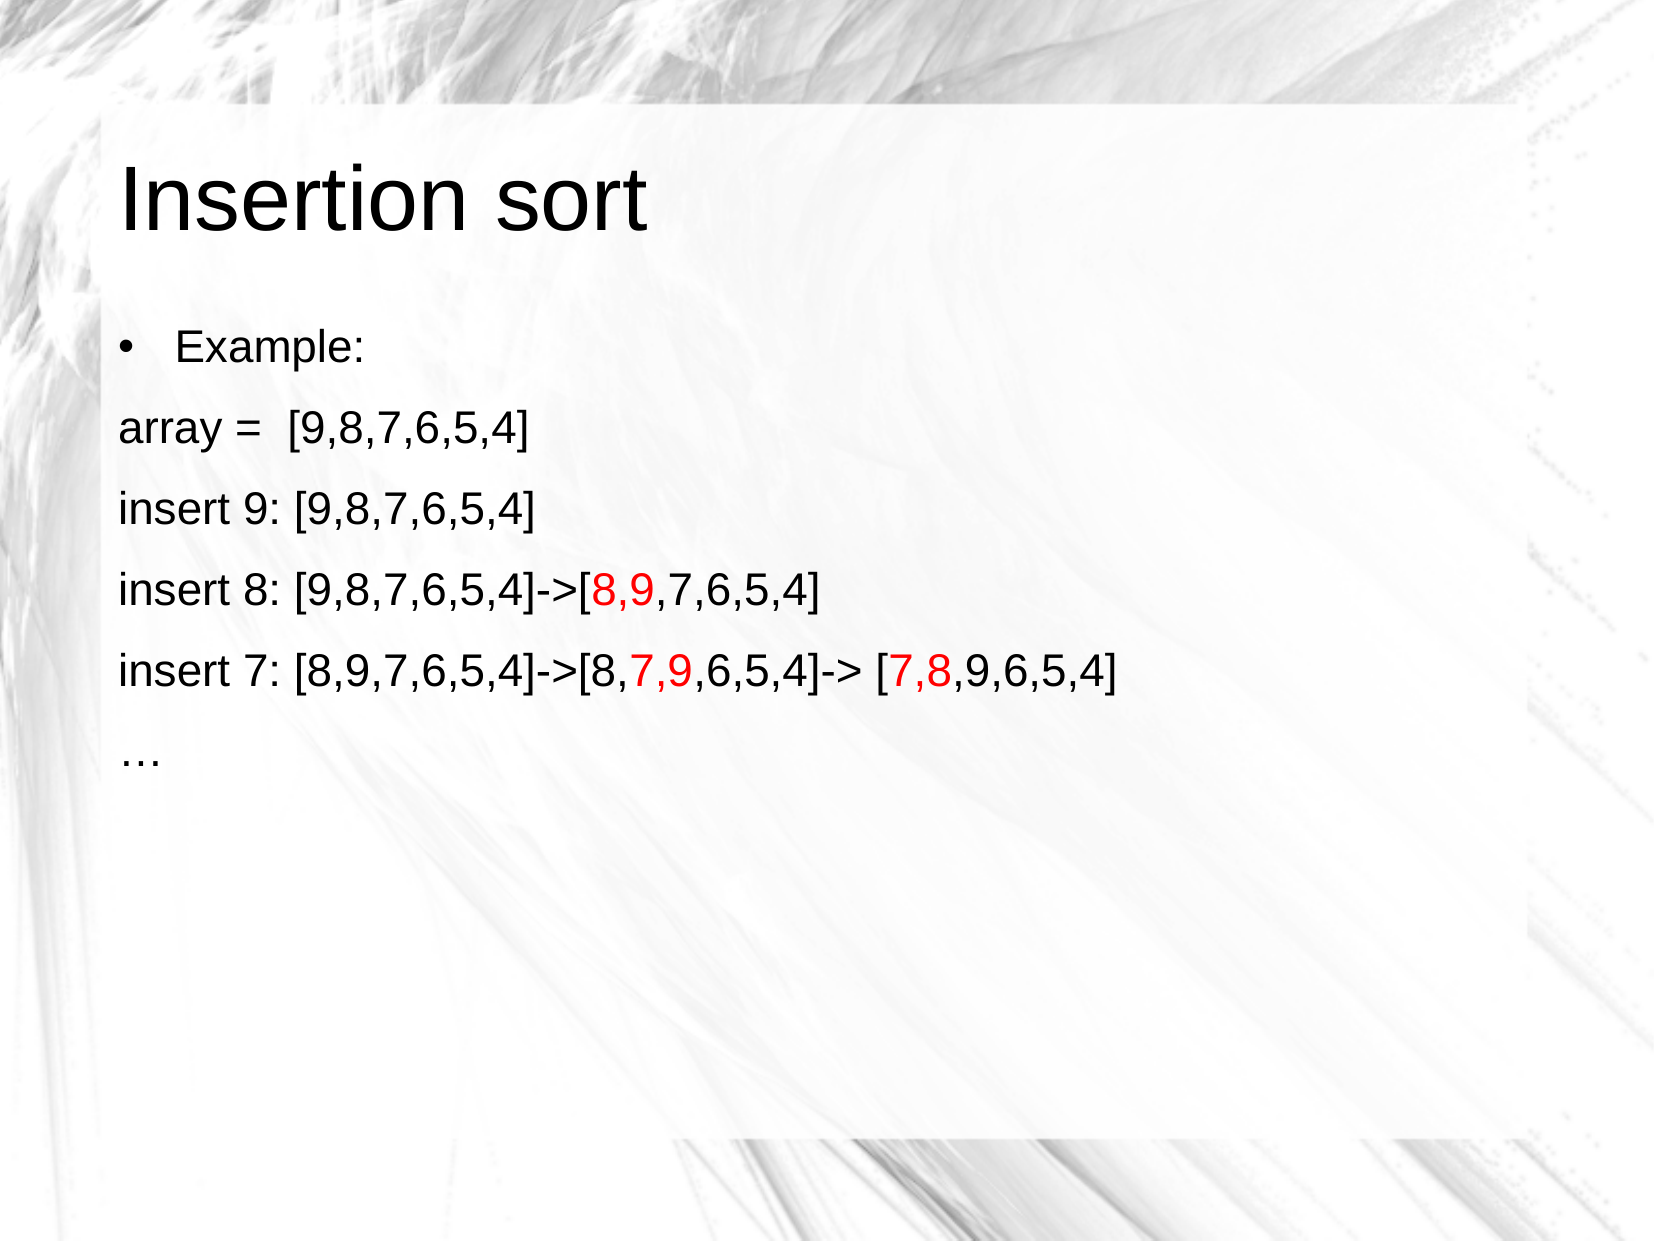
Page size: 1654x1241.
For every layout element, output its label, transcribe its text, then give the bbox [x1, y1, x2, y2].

title Insertion sort [118, 112, 1506, 281]
list Example: array = [9,8,7,6,5,4] insert 9: [9,8,7,6,5,4] insert 8: [9,8,7,6,5,4]->[8,9,7,6,5,4] insert 7: [8,9,7,6,5,4]->[8,7,9,6,5,4]-> [7,8,9,6,5,4] … [118, 319, 1571, 1109]
picture [0, 0, 1654, 1241]
